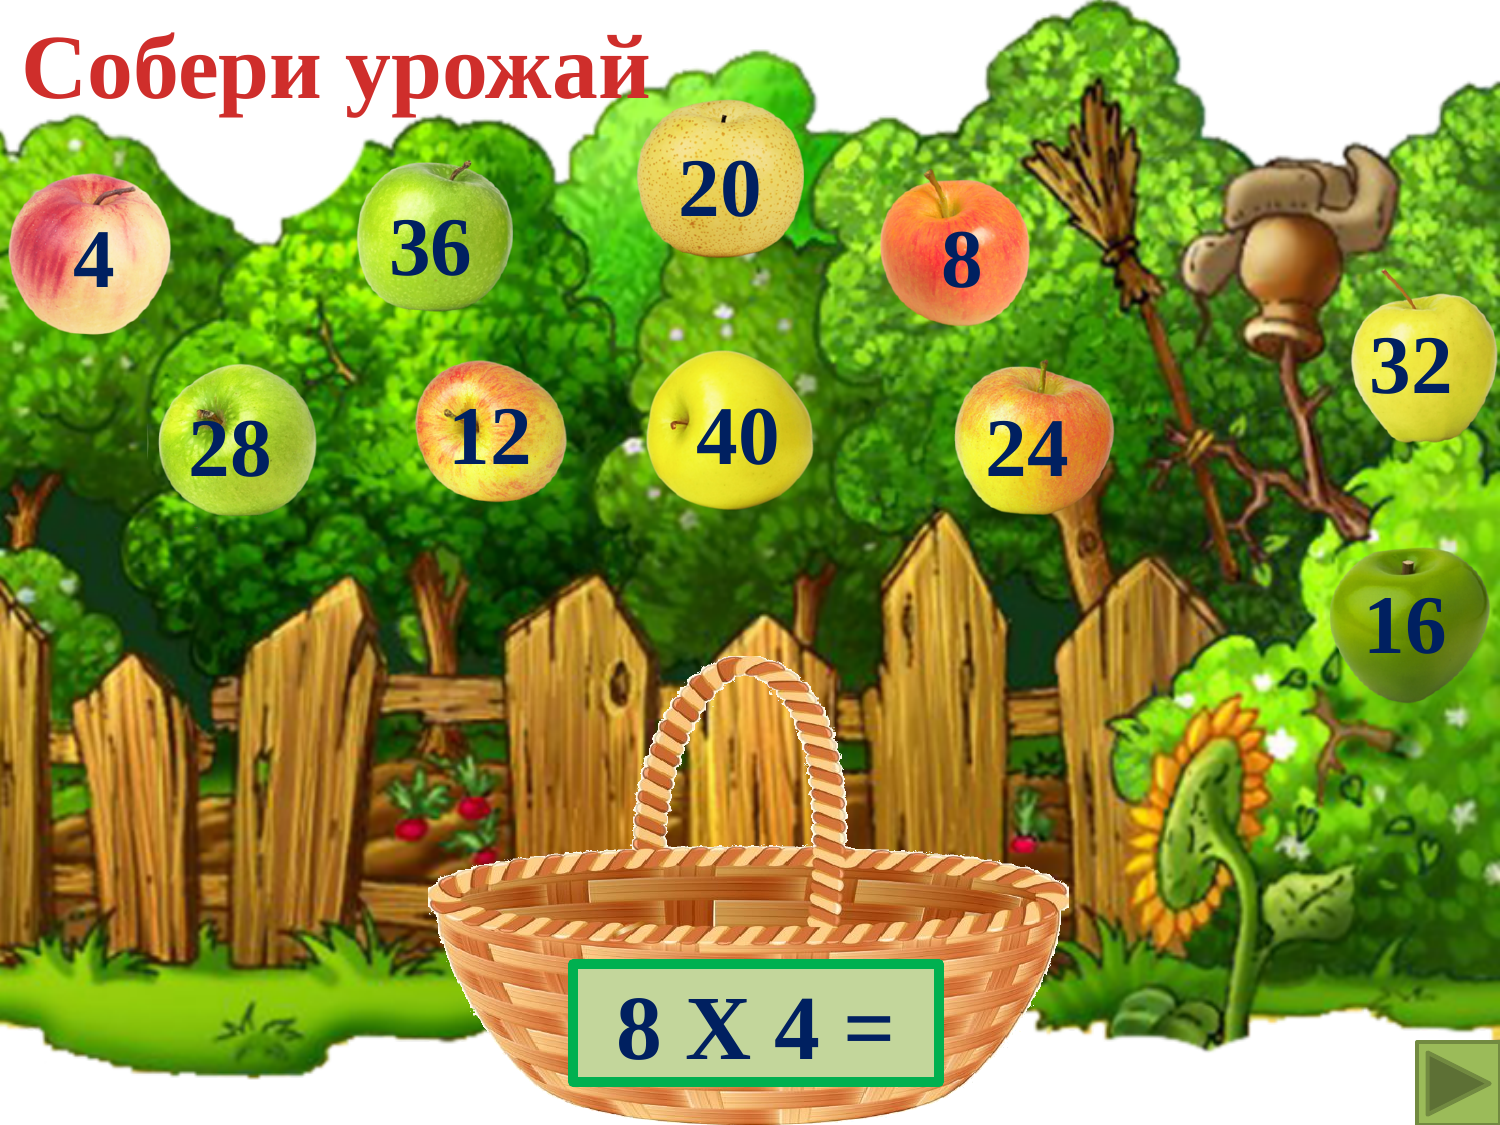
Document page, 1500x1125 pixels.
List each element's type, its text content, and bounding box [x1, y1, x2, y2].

text_box [1415, 1040, 1500, 1125]
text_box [1346, 255, 1500, 450]
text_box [147, 349, 325, 528]
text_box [1310, 538, 1500, 707]
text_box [631, 314, 822, 517]
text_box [867, 160, 1034, 336]
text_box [407, 349, 573, 520]
picture [0, 0, 1500, 1125]
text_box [0, 160, 178, 339]
text_box Собери урожай [0, 0, 674, 125]
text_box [348, 148, 514, 324]
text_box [619, 66, 810, 262]
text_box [926, 349, 1117, 526]
